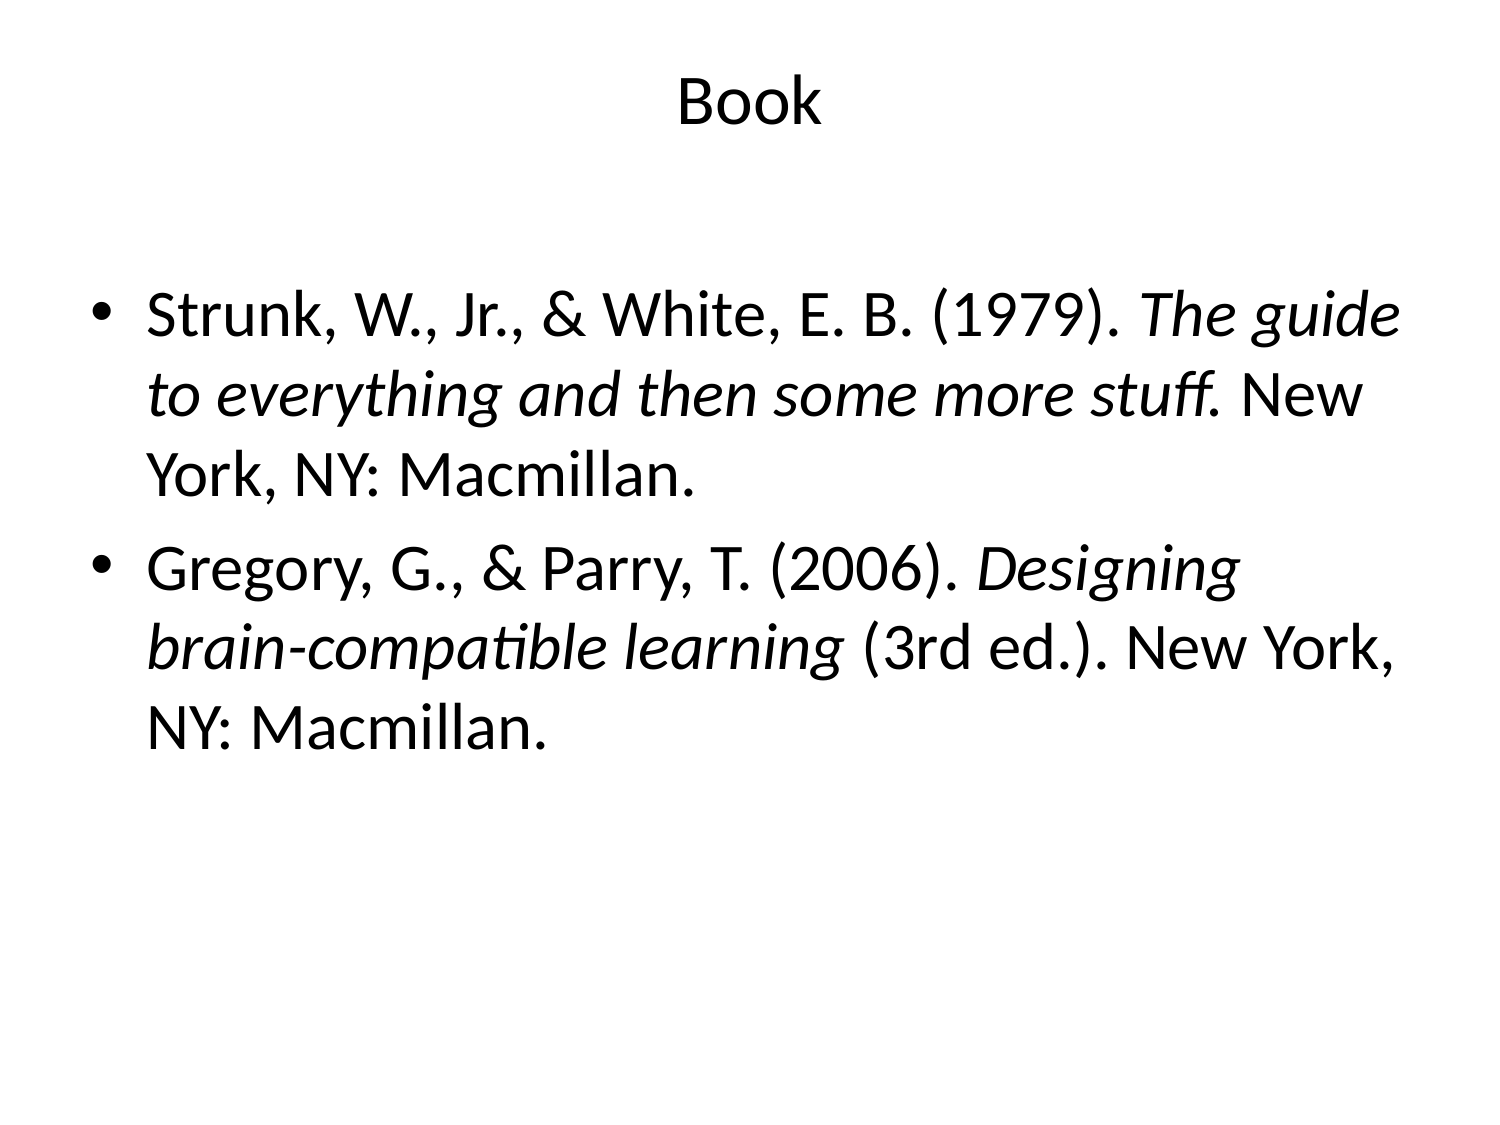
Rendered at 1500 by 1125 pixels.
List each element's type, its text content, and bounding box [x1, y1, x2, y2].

title Book [75, 45, 1425, 233]
list Strunk, W., Jr., & White, E. B. (1979). The guide to everything and then some more stuff. New York, NY: Macmillan. Gregory, G., & Parry, T. (2006). Designing brain-compatible learning (3rd ed.). New York, NY: Macmillan. [75, 262, 1425, 1005]
